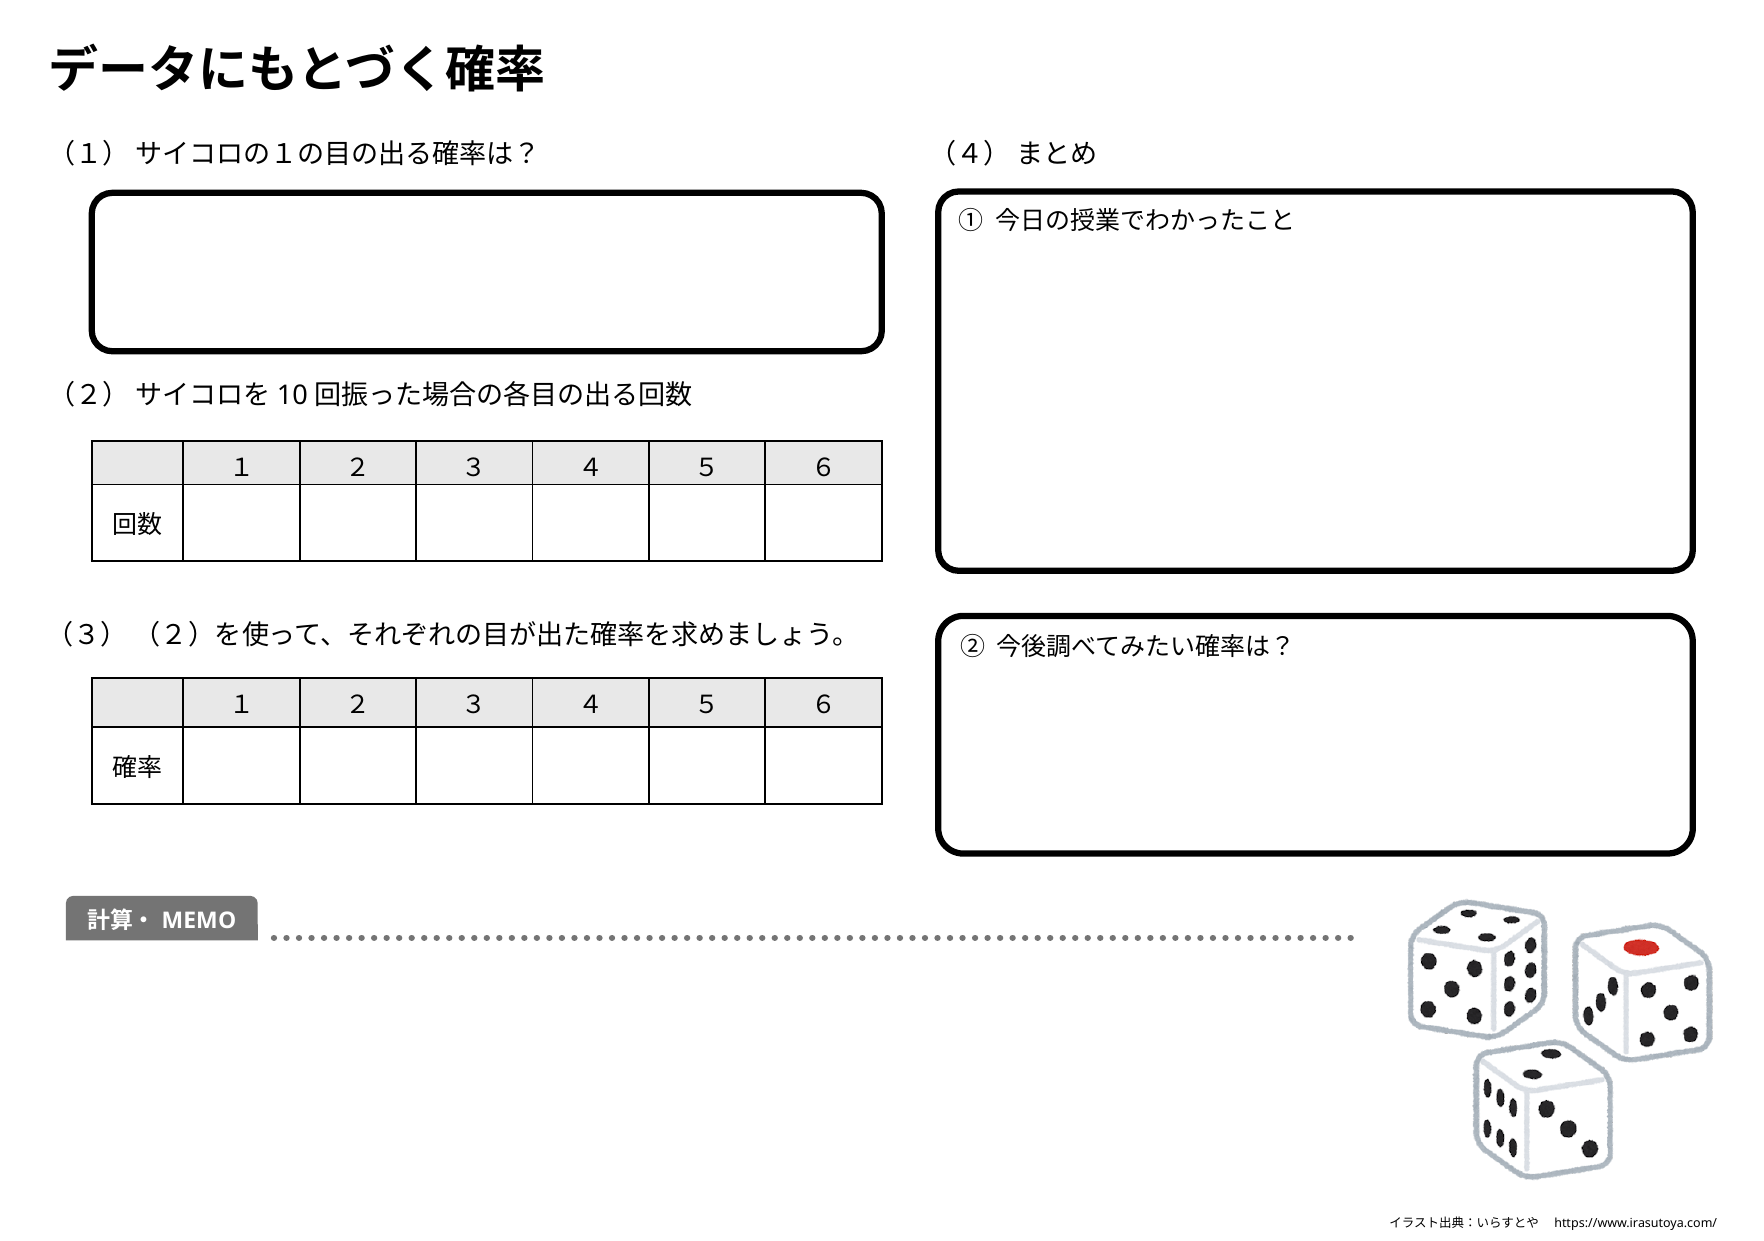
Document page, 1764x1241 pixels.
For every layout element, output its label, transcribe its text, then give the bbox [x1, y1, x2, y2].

text_box （４） まとめ [914, 129, 1745, 177]
table_cell [417, 485, 532, 560]
table_cell [533, 485, 648, 560]
table_cell [650, 485, 764, 560]
table_cell [184, 485, 299, 560]
table_header ５ [650, 679, 764, 726]
table_cell 回数 [93, 485, 182, 560]
table_cell [301, 728, 415, 803]
table_header [93, 442, 182, 484]
text_box イラスト出典：いらすとや https://www.irasutoya.com/ [1374, 1207, 1764, 1237]
text_box （１） サイコロの１の目の出る確率は？ [33, 129, 864, 177]
table_header ４ [533, 679, 648, 726]
table_header [93, 679, 182, 726]
table_header ２ [301, 442, 415, 484]
table_header ２ [301, 679, 415, 726]
table_cell [650, 728, 764, 803]
picture [1400, 881, 1722, 1203]
table_cell [184, 728, 299, 803]
table_header ６ [766, 442, 881, 484]
text_box データにもとづく確率 [33, 30, 882, 105]
table_header ６ [766, 679, 881, 726]
text_box ② 今後調べてみたい確率は？ [938, 615, 1693, 854]
table_cell [766, 485, 881, 560]
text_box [65, 895, 1357, 942]
text_box （２） サイコロを10回振った場合の各目の出る回数 [33, 369, 864, 418]
table_header ３ [417, 442, 532, 484]
table_header １ [184, 442, 299, 484]
table_header ４ [533, 442, 648, 484]
table_cell [766, 728, 881, 803]
table_header １ [184, 679, 299, 726]
table_cell [417, 728, 532, 803]
text_box （３） （２）を使って、それぞれの目が出た確率を求めましょう。 [33, 610, 915, 657]
table_cell 確率 [93, 728, 182, 803]
table_cell [301, 485, 415, 560]
table_cell [533, 728, 648, 803]
text_box [91, 192, 882, 352]
table_header ３ [417, 679, 532, 726]
table_header ５ [650, 442, 764, 484]
text_box ① 今日の授業でわかったこと [938, 191, 1693, 571]
